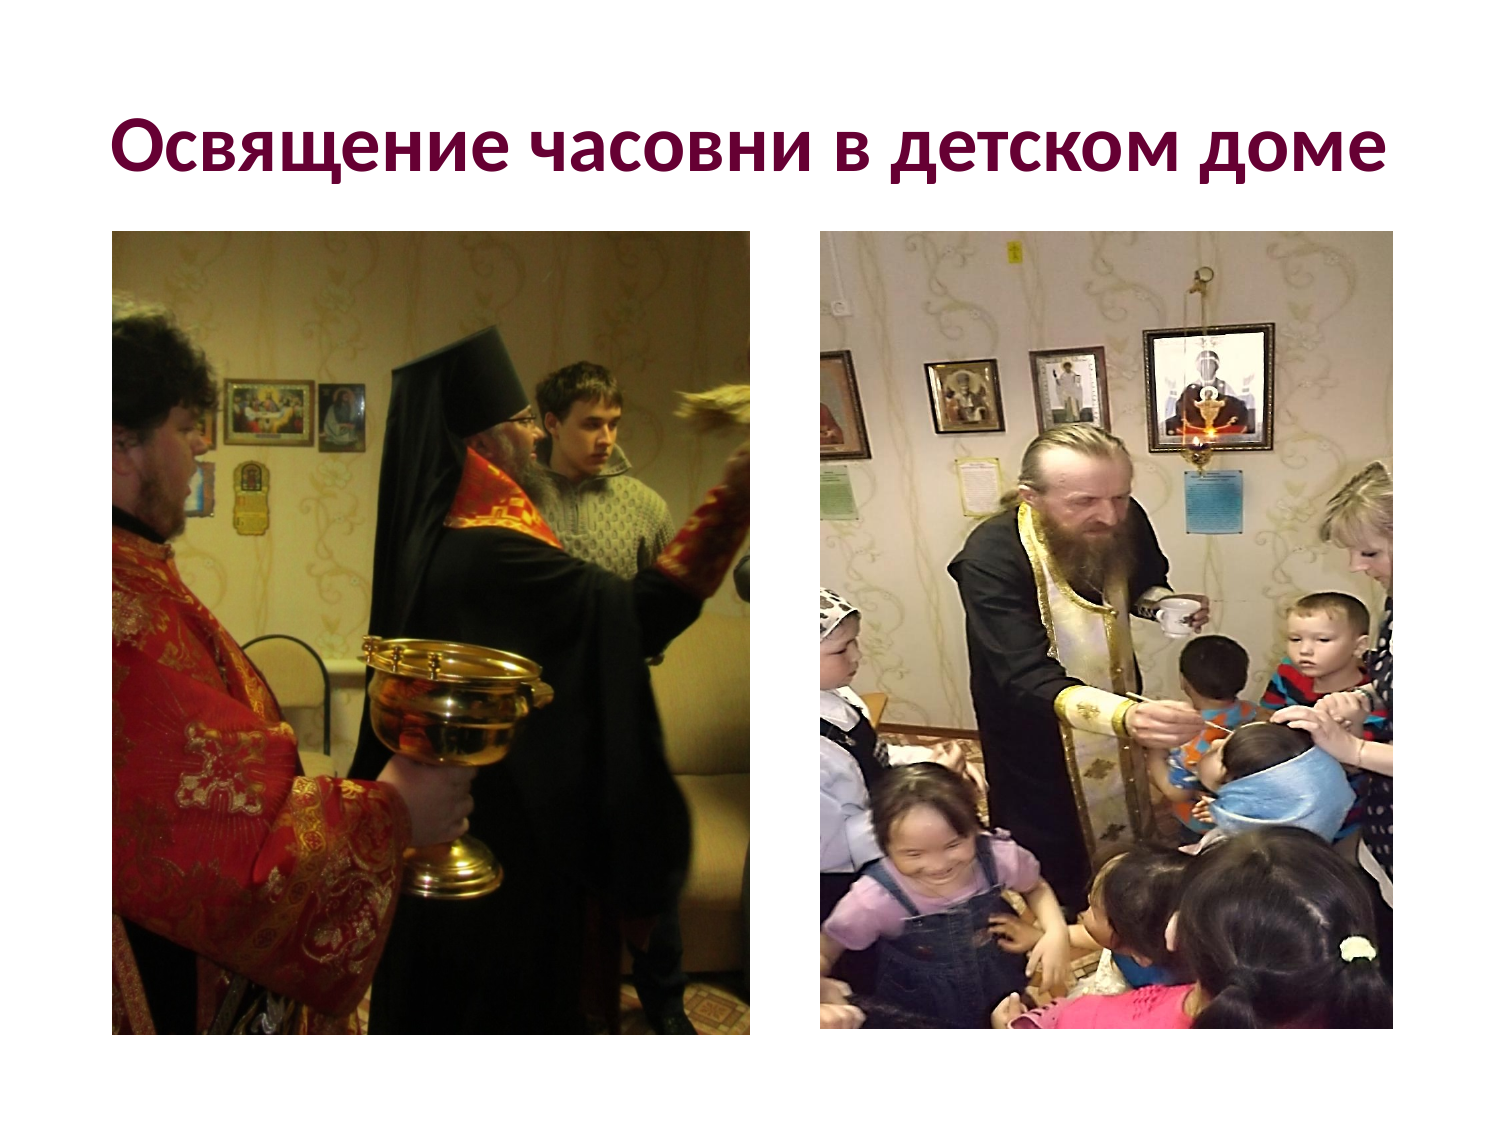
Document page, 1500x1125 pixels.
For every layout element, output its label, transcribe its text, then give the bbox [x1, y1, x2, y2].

picture [820, 231, 1393, 1029]
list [111, 231, 751, 1035]
title Освящение часовни в детском доме [75, 45, 1425, 233]
